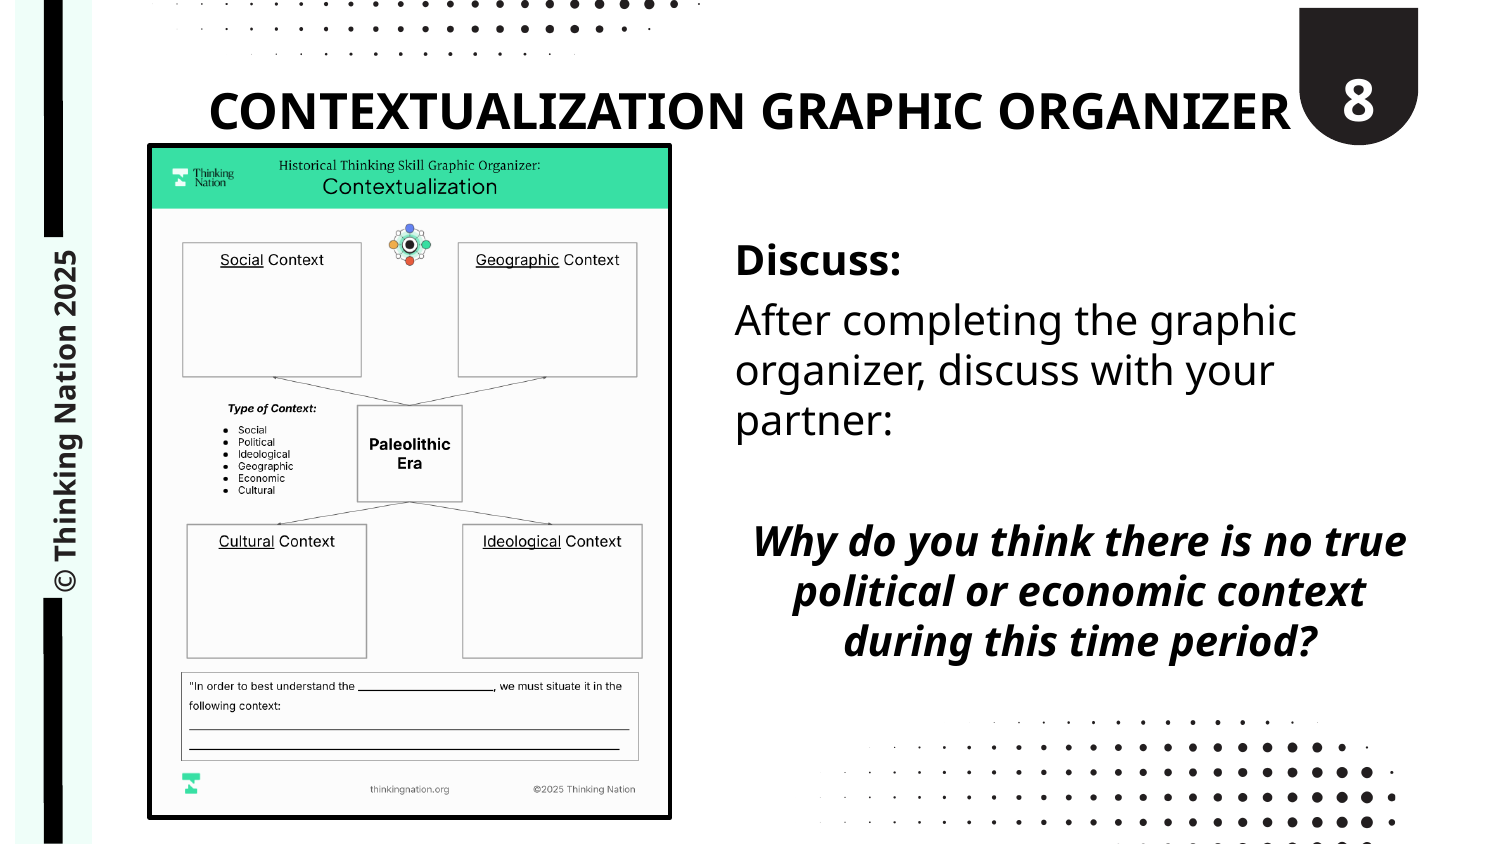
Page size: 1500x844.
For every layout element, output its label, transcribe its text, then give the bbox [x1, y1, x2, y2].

picture [151, 147, 668, 816]
text_box [795, 720, 1396, 844]
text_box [14, 0, 93, 844]
text_box [127, 0, 728, 56]
text_box Discuss: After completing the graphic organizer, discuss with your partner: Why do you think there is no true political or economic context during this time period? [727, 226, 1433, 673]
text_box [1294, 0, 1423, 146]
text_box CONTEXTUALIZATION GRAPHIC ORGANIZER [97, 55, 1289, 140]
